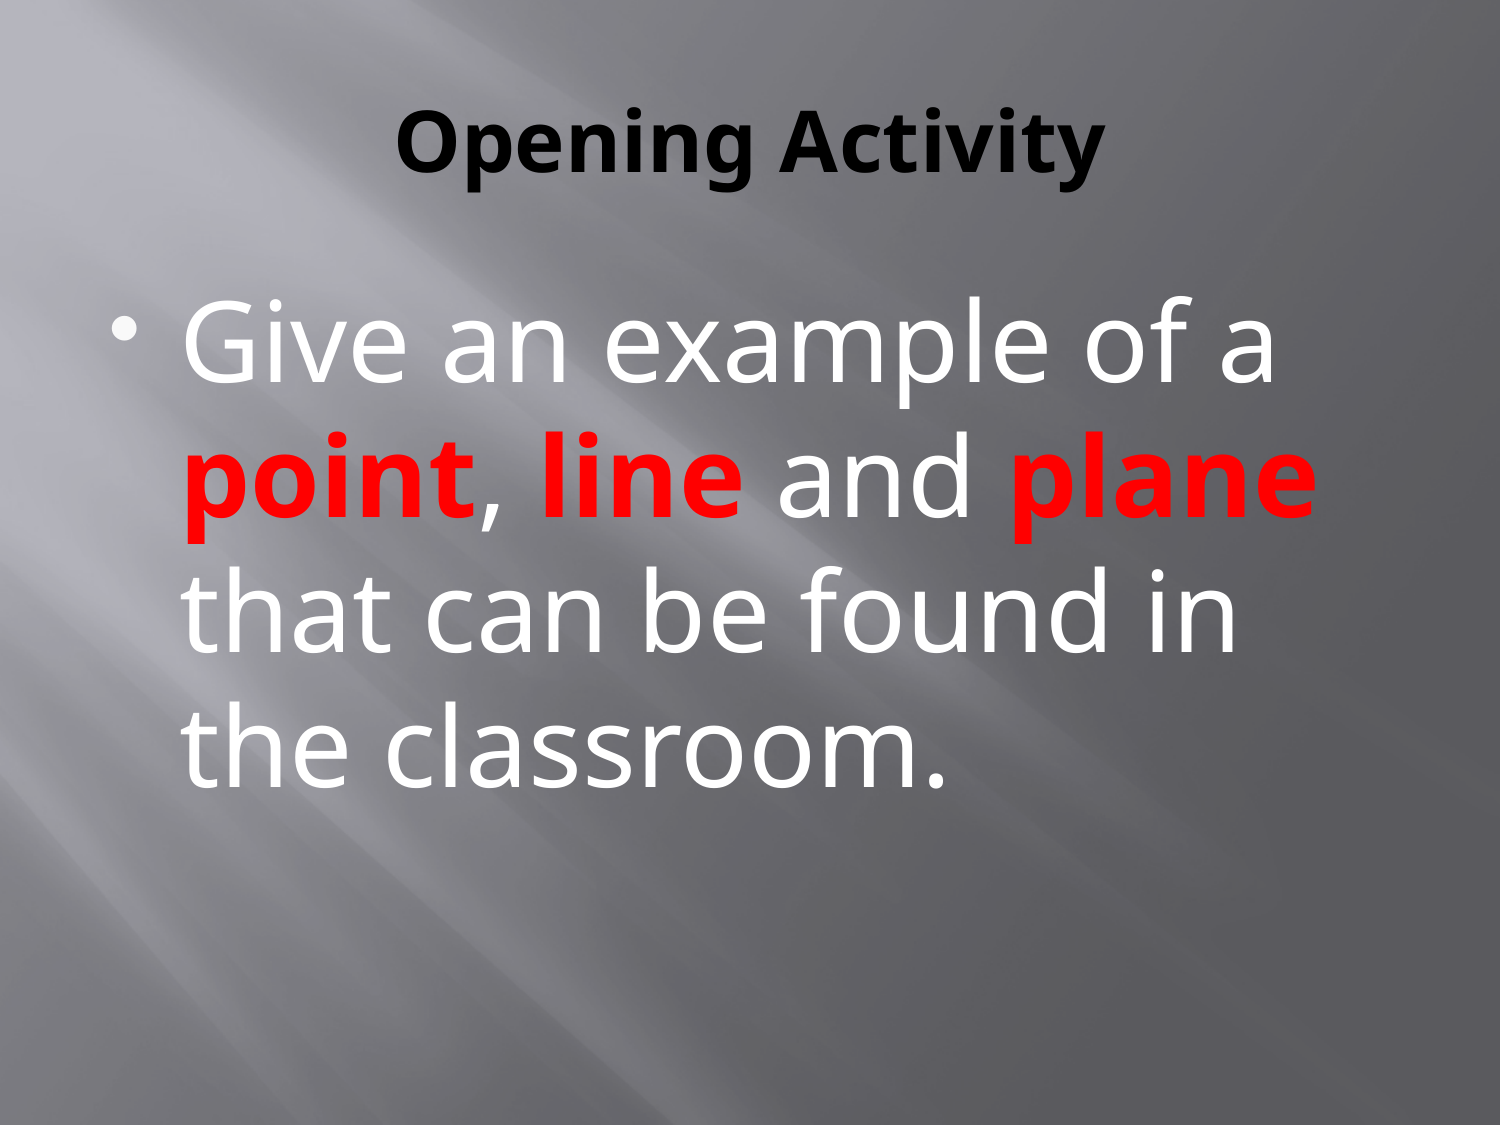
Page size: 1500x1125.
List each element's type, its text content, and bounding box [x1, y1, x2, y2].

title Opening Activity [75, 45, 1425, 233]
list Give an example of a point, line and plane that can be found in the classroom. [75, 262, 1425, 1035]
